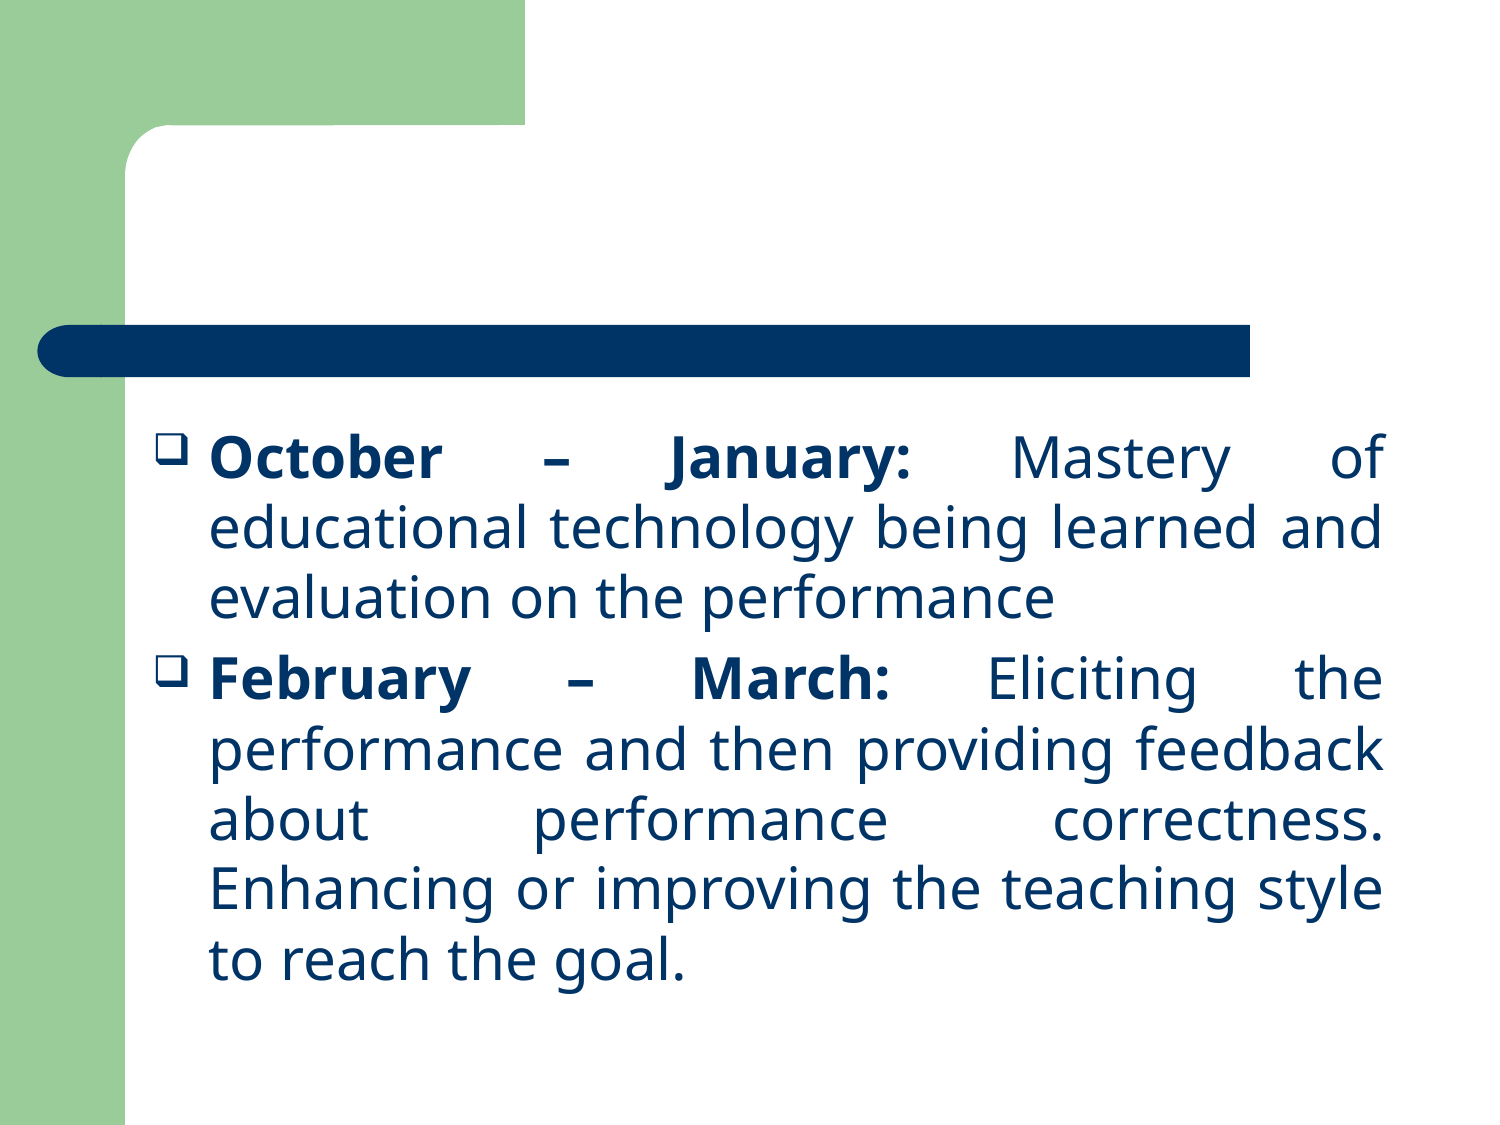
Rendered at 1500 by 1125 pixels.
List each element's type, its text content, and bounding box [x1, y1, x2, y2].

list October – January: Mastery of educational technology being learned and evaluation on the performance February – March: Eliciting the performance and then providing feedback about performance correctness. Enhancing or improving the teaching style to reach the goal. [137, 412, 1400, 1024]
